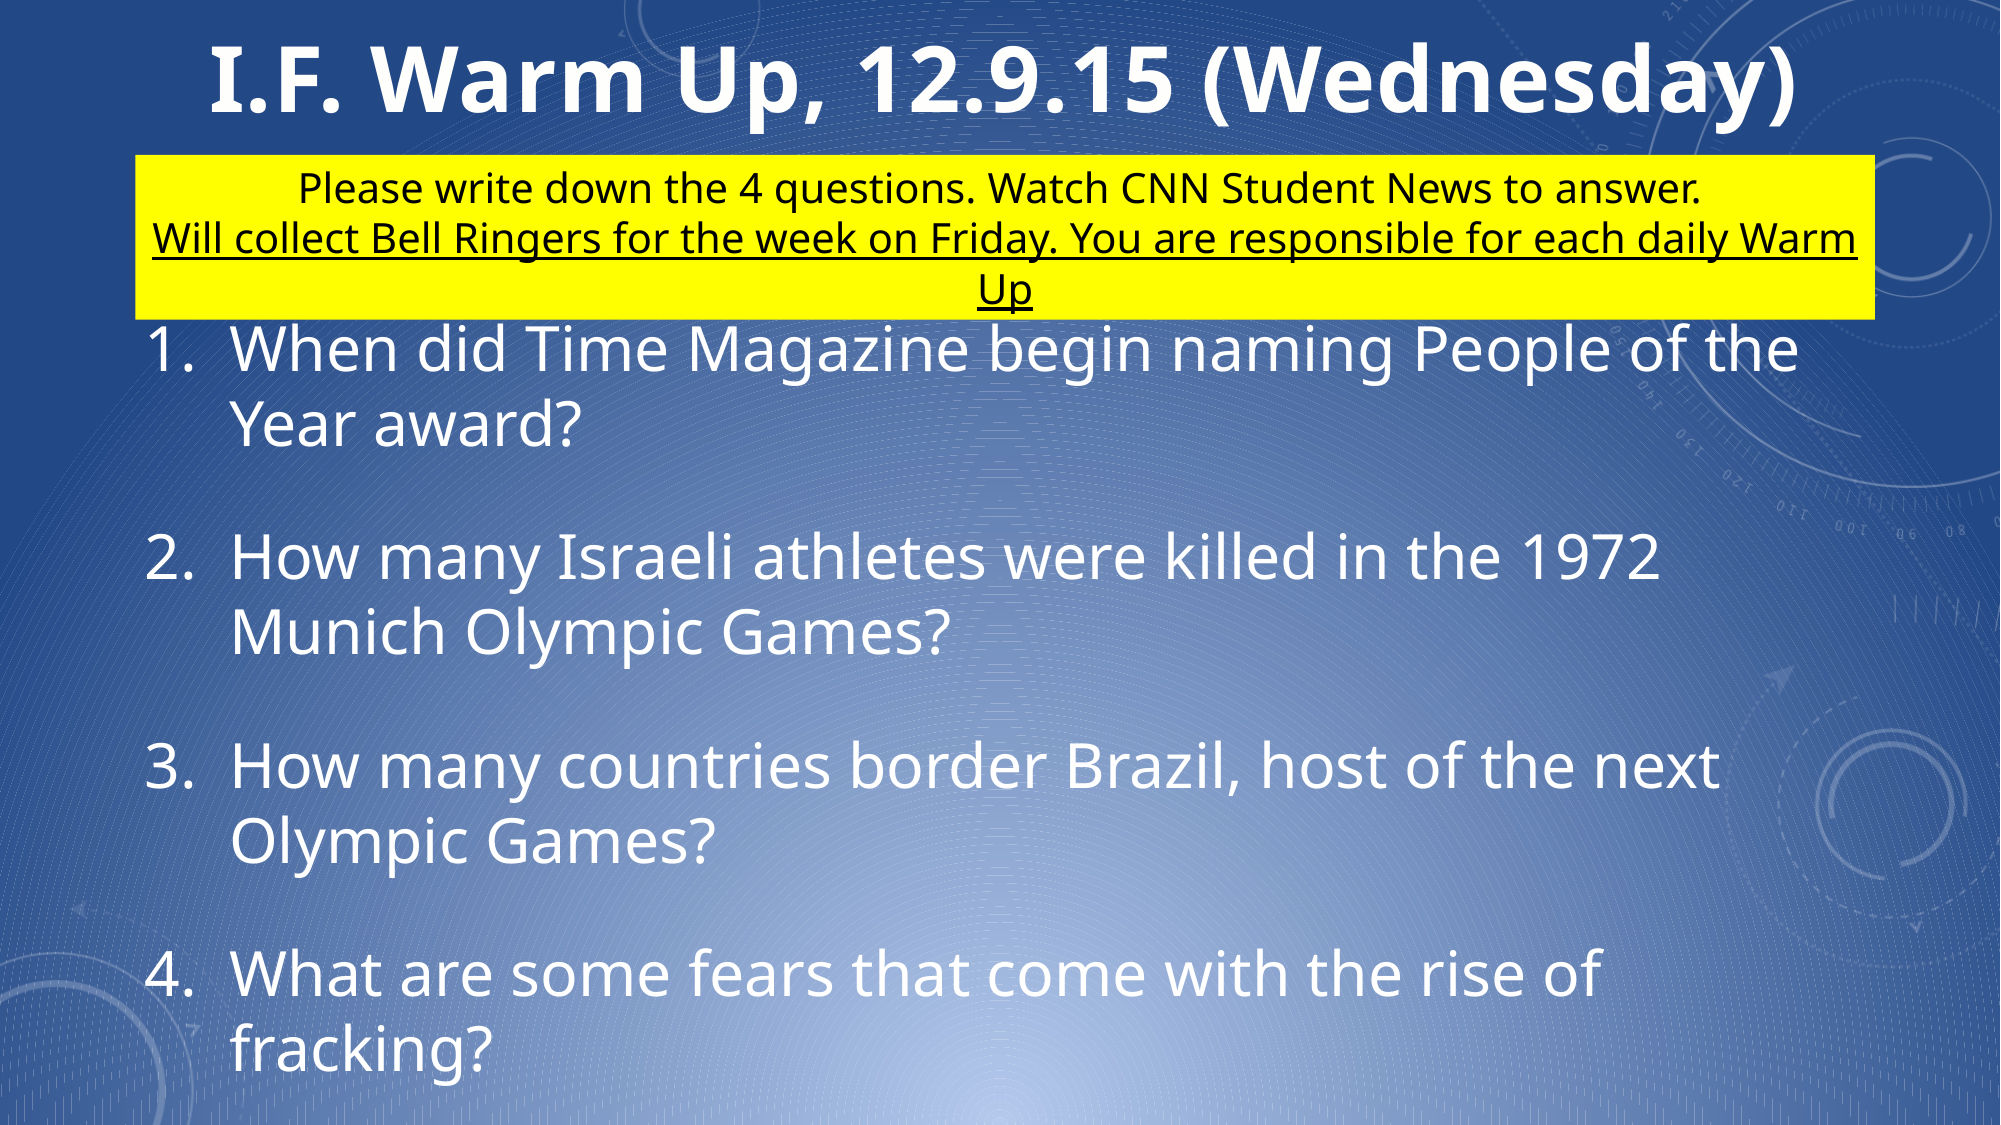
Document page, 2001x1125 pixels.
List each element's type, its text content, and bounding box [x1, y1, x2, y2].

text_box I.F. Warm Up, 12.9.15 (Wednesday) [135, 13, 1875, 139]
text_box Please write down the 4 questions. Watch CNN Student News to answer. Will collect Bell Ringers for the week on Friday. You are responsible for each daily Warm Up [135, 154, 1875, 301]
text_box When did Time Magazine begin naming People of the Year award? How many Israeli athletes were killed in the 1972 Munich Olympic Games? How many countries border Brazil, host of the next Olympic Games? What are some fears that come with the rise of fracking? [67, 301, 1943, 1092]
picture [0, 0, 2000, 1125]
